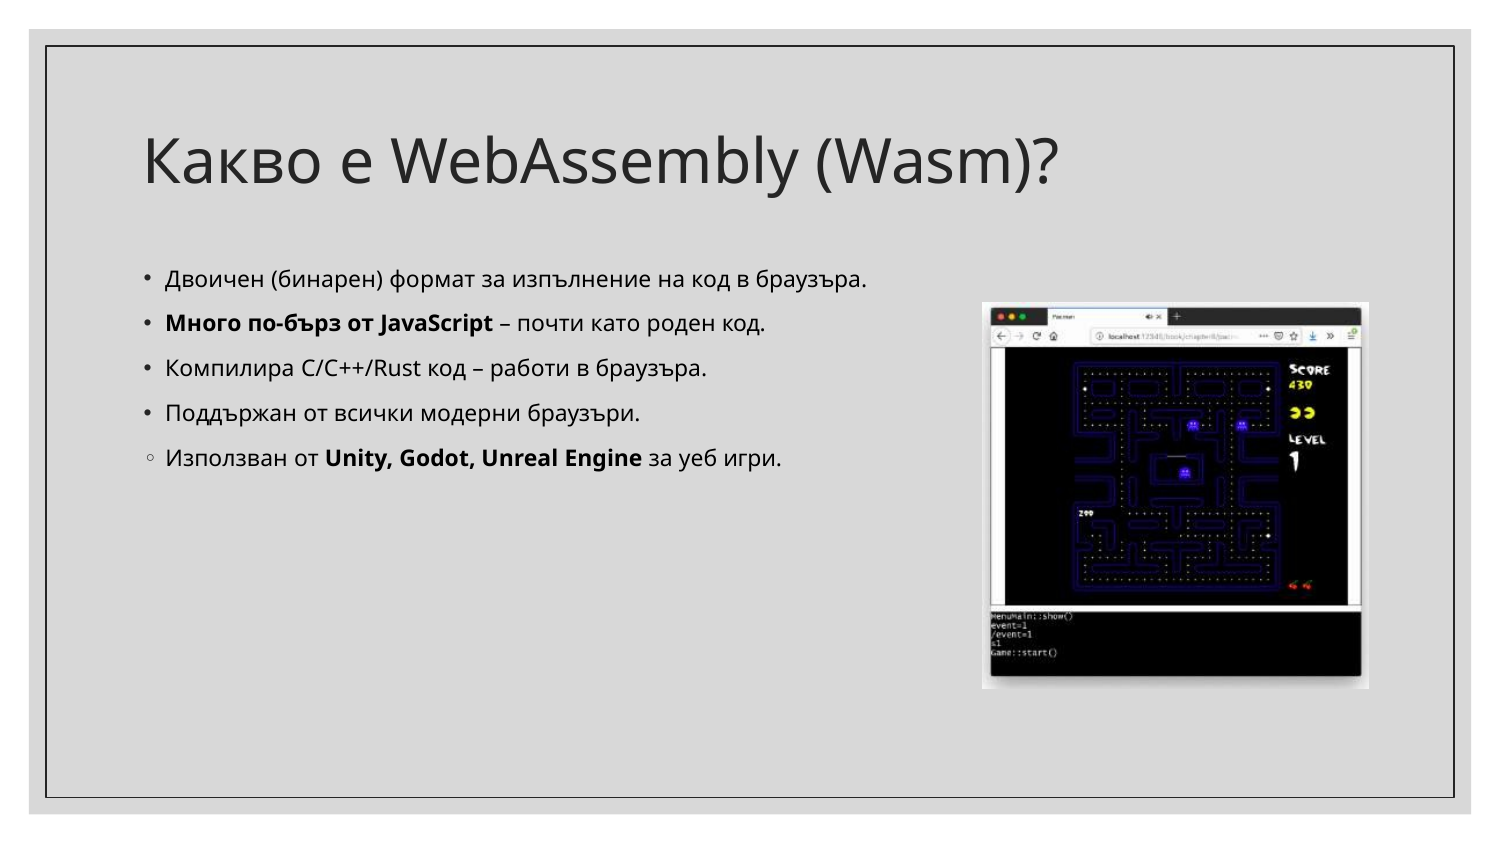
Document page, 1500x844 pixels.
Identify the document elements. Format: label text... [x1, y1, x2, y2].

picture [982, 302, 1369, 689]
text_box Двоичен (бинарен) формат за изпълнение на код в браузъра. Много по-бърз от JavaScript – почти като роден код. Компилира C/C++/Rust код – работи в браузъра. Поддържан от всички модерни браузъри. Използван от Unity, Godot, Unreal Engine за уеб игри. [141, 262, 892, 471]
title Какво е WebAssembly (Wasm)? [140, 85, 1339, 262]
